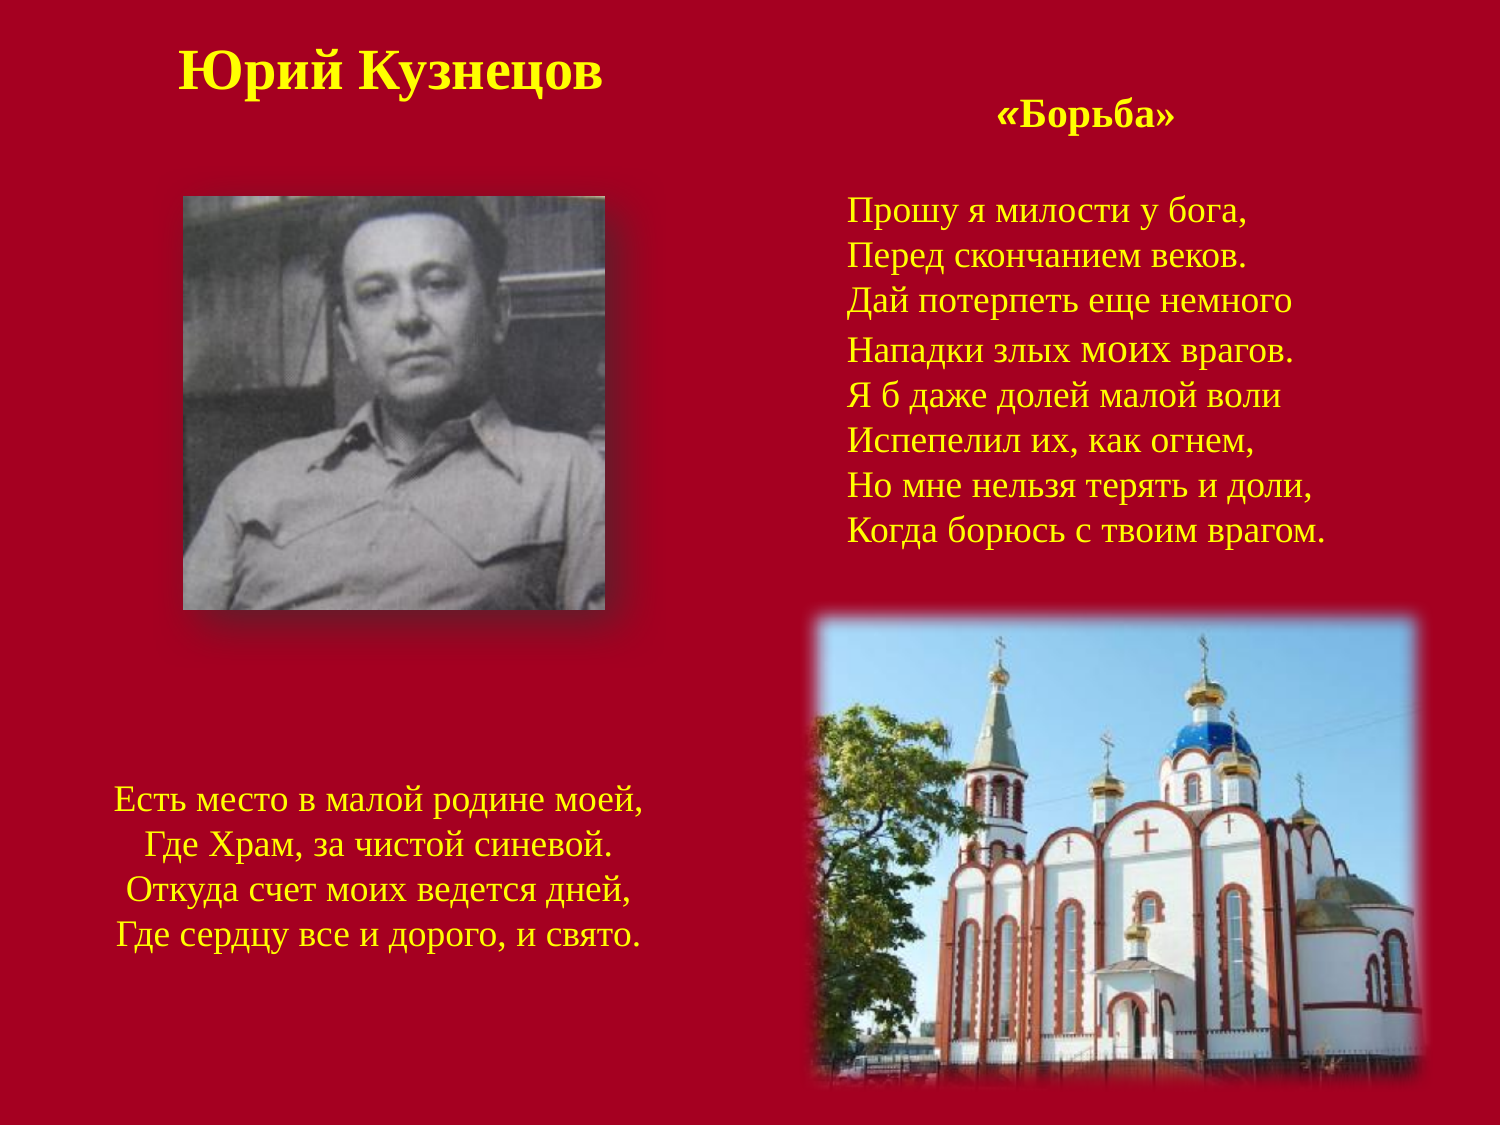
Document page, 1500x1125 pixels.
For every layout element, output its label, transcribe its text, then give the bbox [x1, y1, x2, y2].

text_box «Борьба» Прошу я милости у бога, Перед скончанием веков. Дай потерпеть еще немного Нападки злых моих врагов. Я б даже долей малой воли Испепелил их, как огнем, Но мне нельзя терять и доли, Когда борюсь с твоим врагом. [832, 77, 1383, 558]
picture [182, 196, 606, 610]
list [798, 598, 1434, 1093]
title Есть место в малой родине моей, Где Храм, за чистой синевой. Откуда счет моих ведется дней, Где сердцу все и дорого, и свято. [76, 633, 682, 1095]
text_box Юрий Кузнецов [163, 23, 797, 109]
